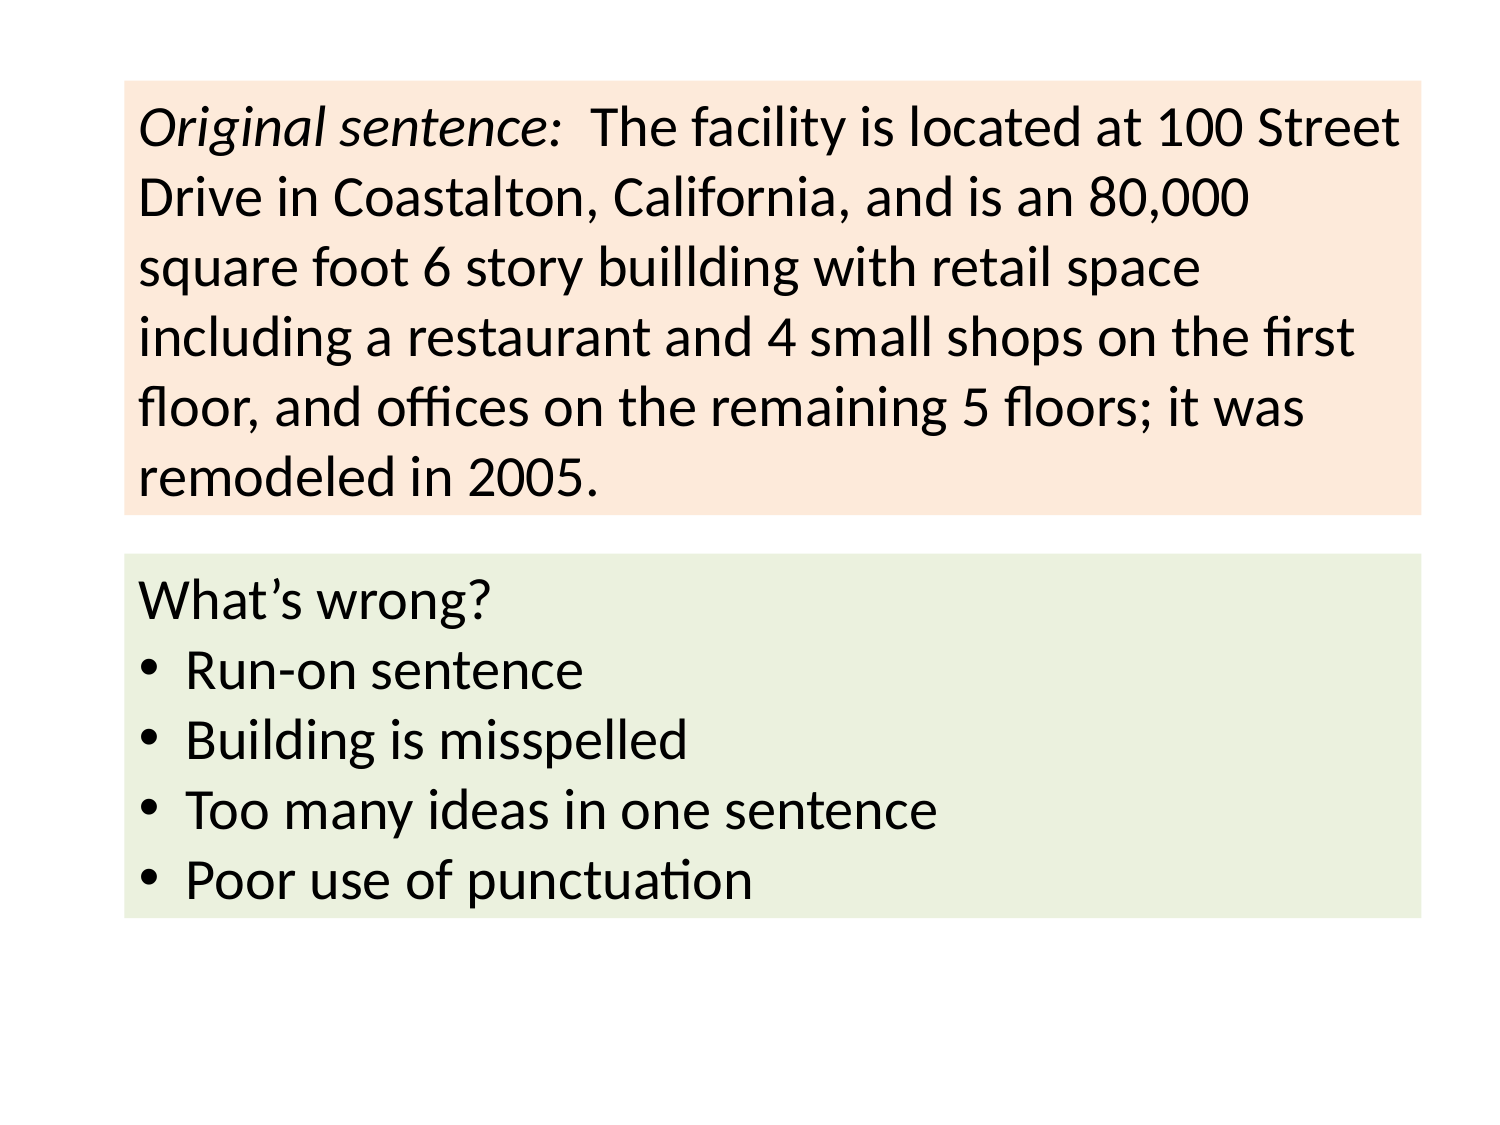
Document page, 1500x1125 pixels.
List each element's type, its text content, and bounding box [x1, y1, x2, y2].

text_box What’s wrong? Run-on sentence Building is misspelled Too many ideas in one sentence Poor use of punctuation [124, 553, 1422, 919]
text_box Original sentence: The facility is located at 100 Street Drive in Coastalton, California, and is an 80,000 square foot 6 story buillding with retail space including a restaurant and 4 small shops on the first floor, and offices on the remaining 5 floors; it was remodeled in 2005. [124, 80, 1422, 516]
